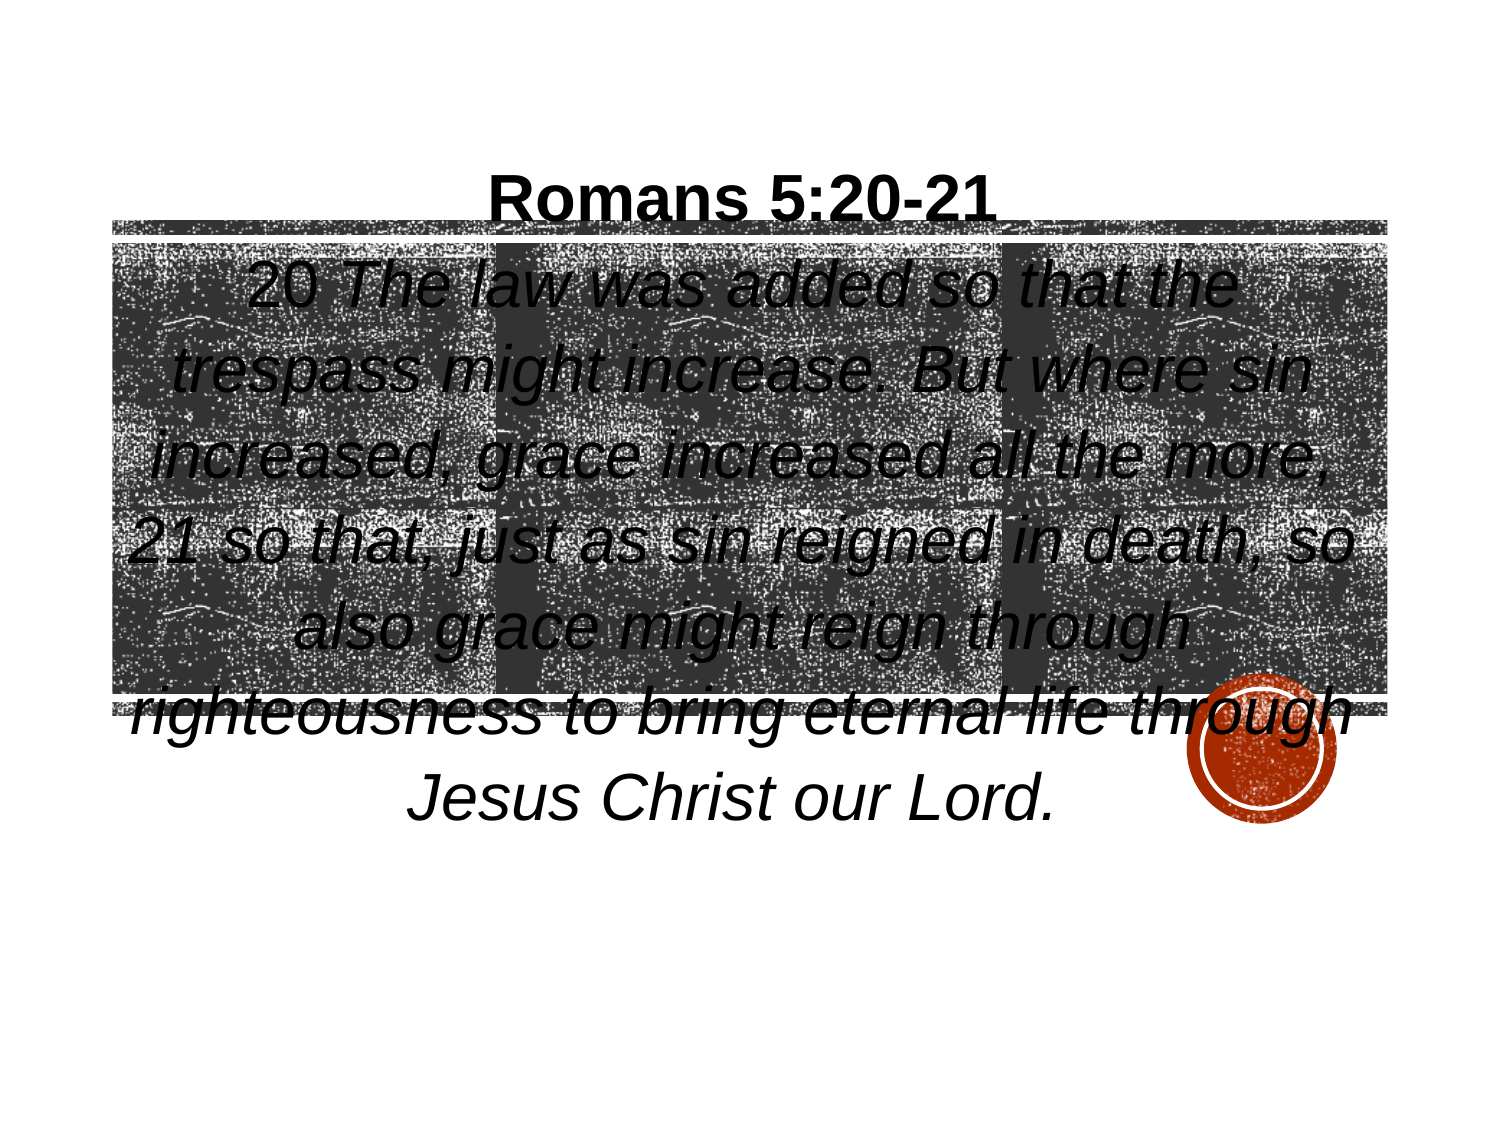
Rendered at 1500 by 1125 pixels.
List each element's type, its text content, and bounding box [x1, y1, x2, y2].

text_box Romans 5:20-21 20 The law was added so that the trespass might increase. But where sin increased, grace increased all the more, 21 so that, just as sin reigned in death, so also grace might reign through righteousness to bring eternal life through Jesus Christ our Lord. [106, 141, 1381, 841]
